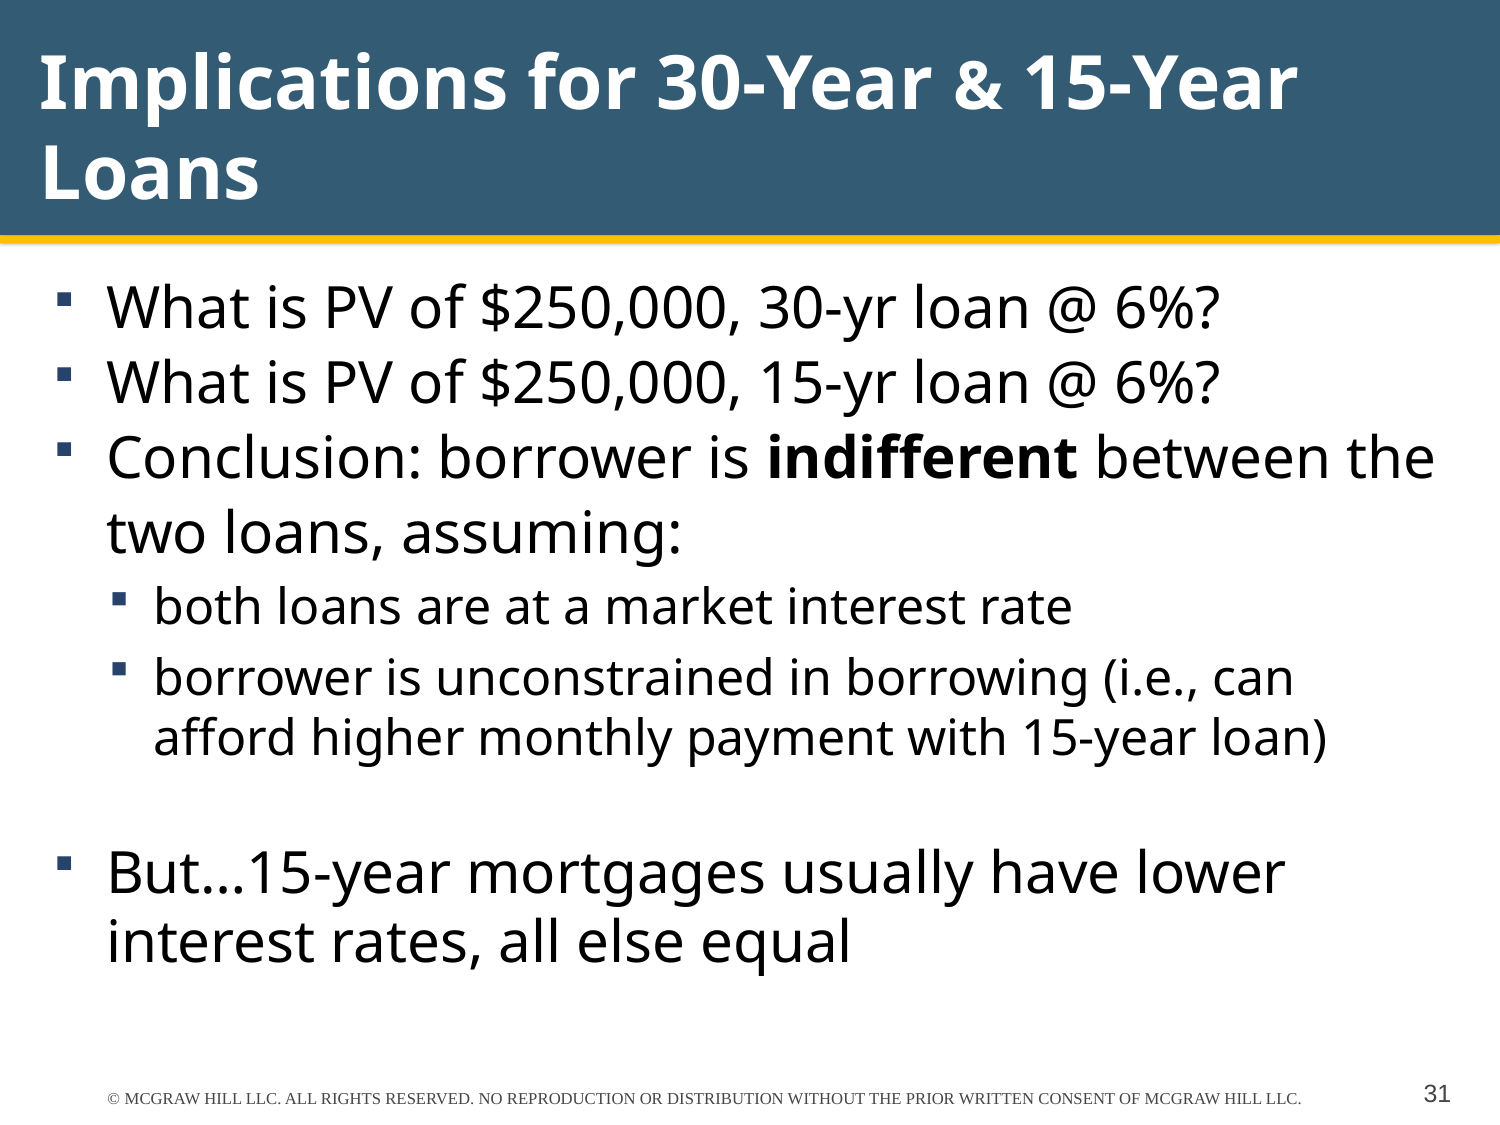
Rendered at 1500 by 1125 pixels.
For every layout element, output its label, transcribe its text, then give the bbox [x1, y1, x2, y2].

title Implications for 30-Year & 15-Year Loans [24, 24, 1438, 225]
list What is PV of $250,000, 30-yr loan @ 6%? What is PV of $250,000, 15-yr loan @ 6%? Conclusion: borrower is indifferent between the two loans, assuming: both loans are at a market interest rate borrower is unconstrained in borrowing (i.e., can afford higher monthly payment with 15-year loan) But…15-year mortgages usually have lower interest rates, all else equal [24, 249, 1467, 994]
footer © MCGRAW HILL LLC. ALL RIGHTS RESERVED. NO REPRODUCTION OR DISTRIBUTION WITHOUT THE PRIOR WRITTEN CONSENT OF MCGRAW HILL LLC. [75, 1062, 1337, 1108]
slide_number 31 [1345, 1062, 1467, 1108]
